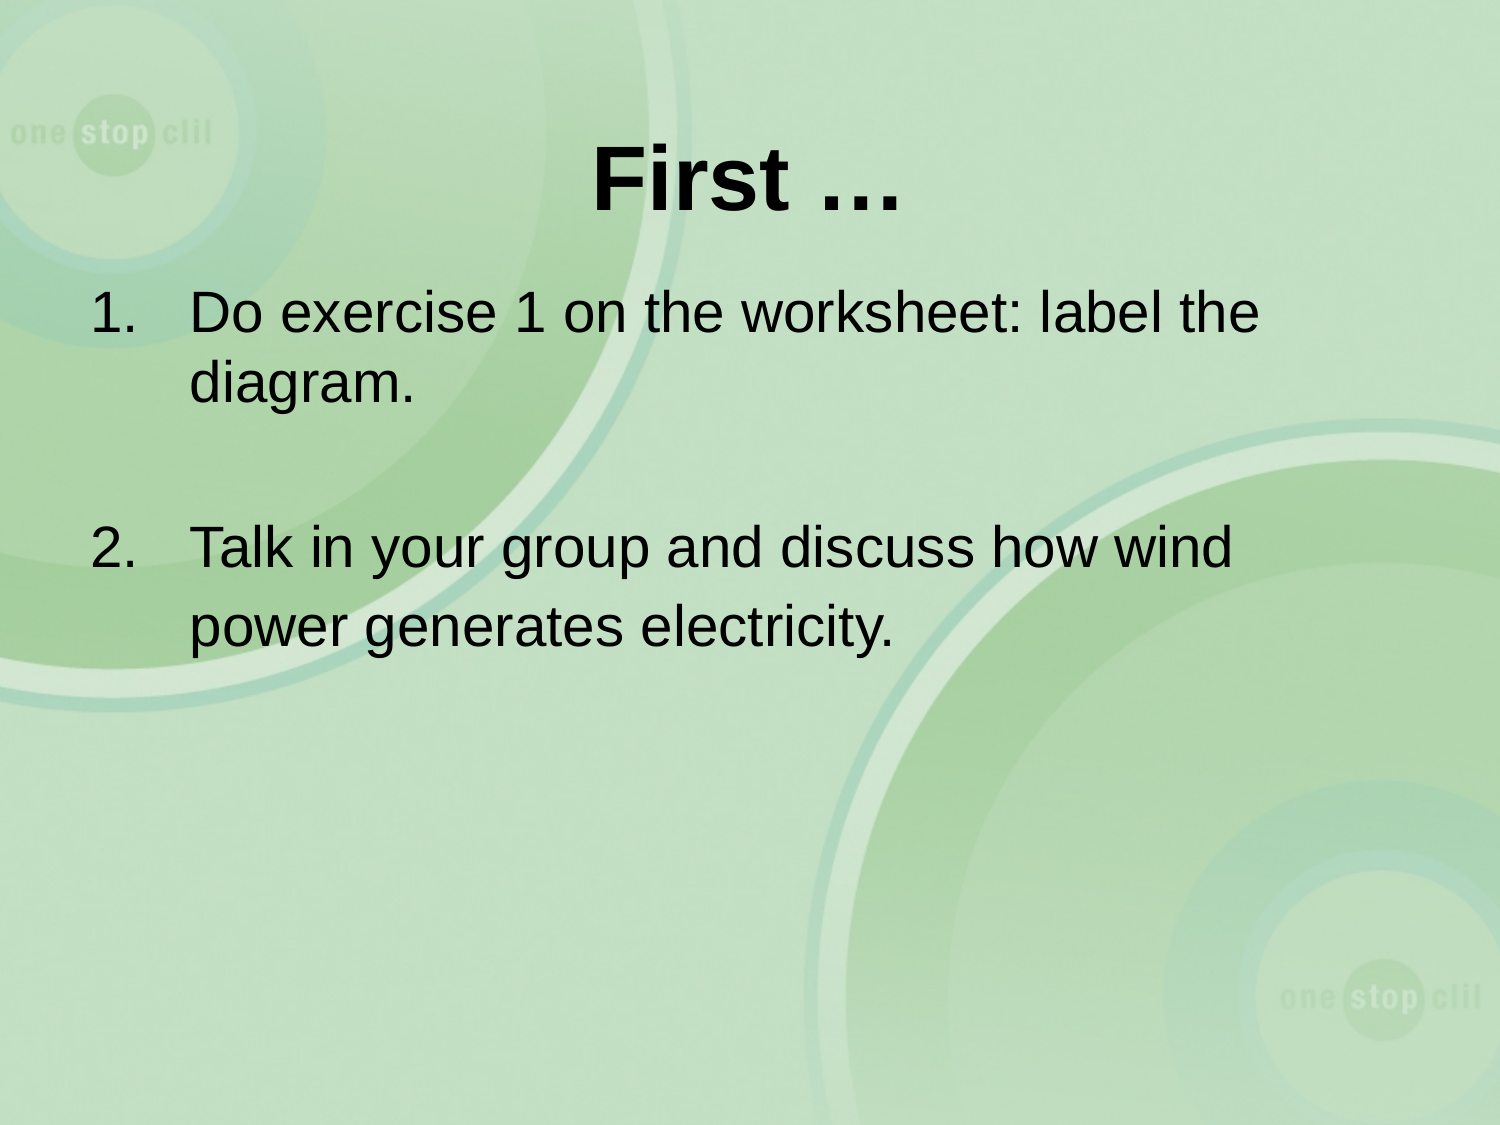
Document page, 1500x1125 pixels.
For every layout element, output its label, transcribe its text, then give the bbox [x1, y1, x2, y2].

title First … [75, 79, 1425, 267]
list Do exercise 1 on the worksheet: label the diagram. 2. Talk in your group and discuss how wind power generates electricity. [75, 267, 1425, 1010]
picture [0, 0, 1500, 1125]
